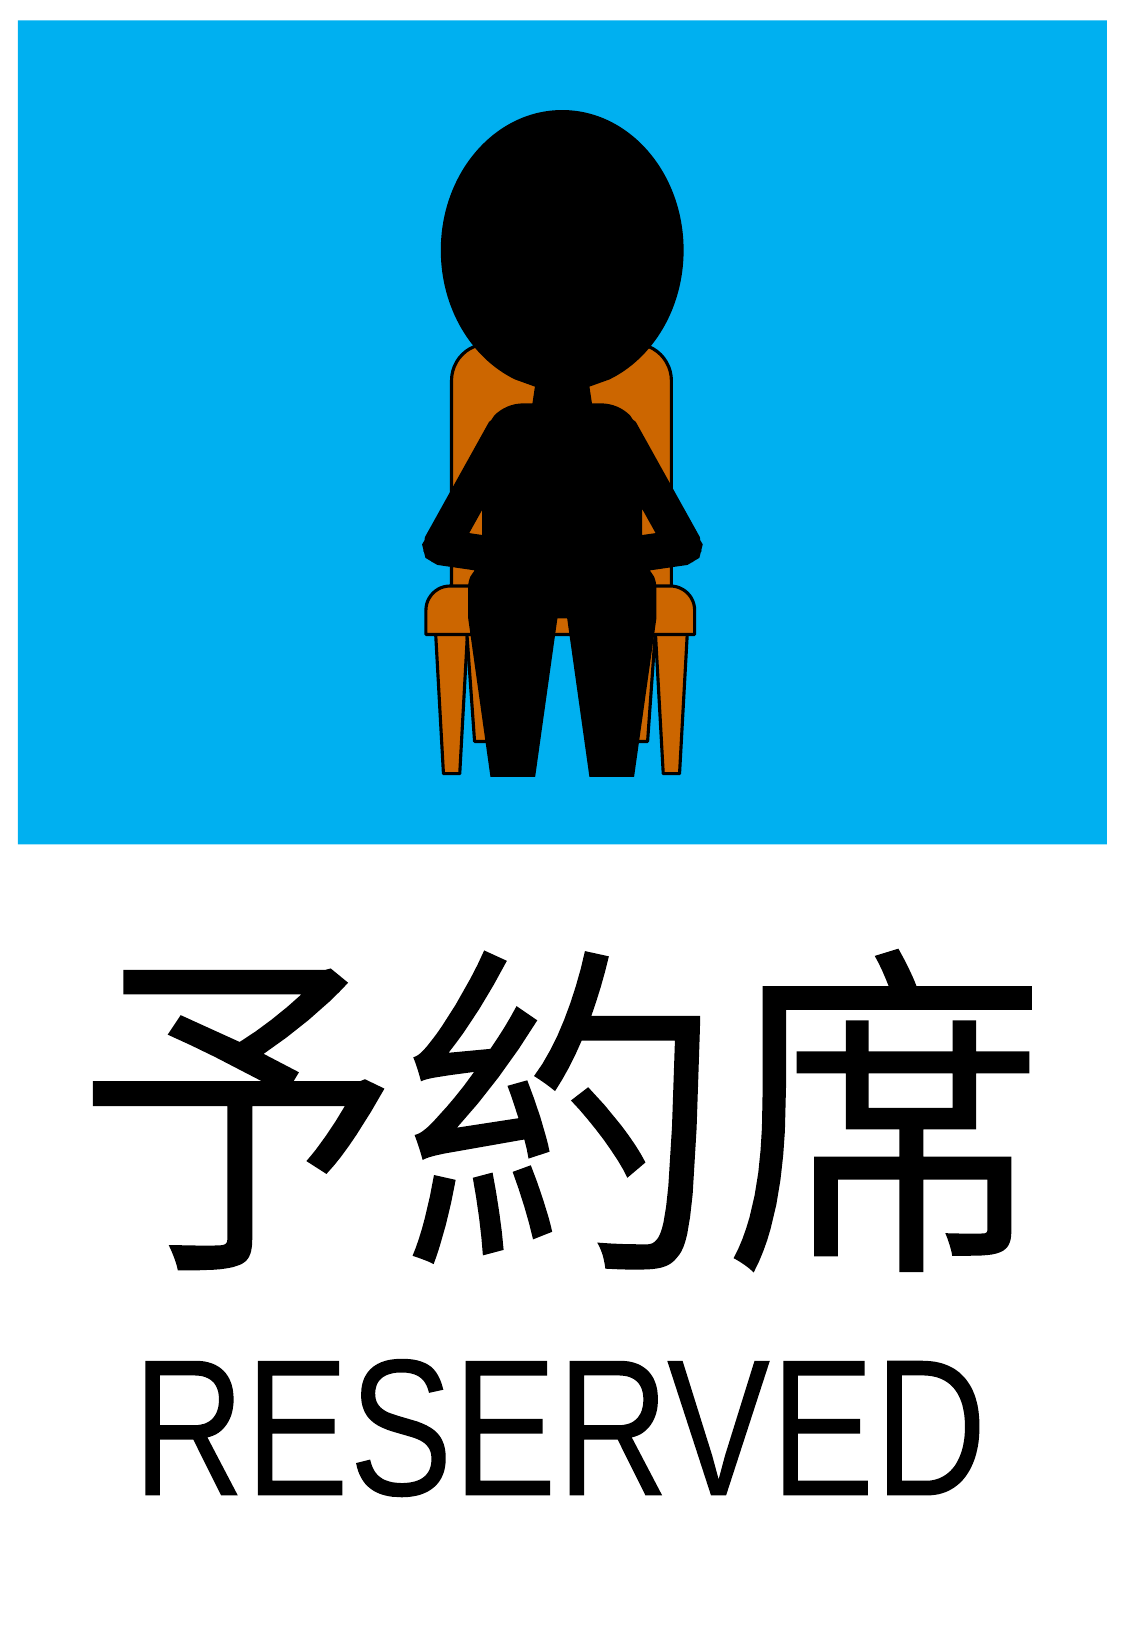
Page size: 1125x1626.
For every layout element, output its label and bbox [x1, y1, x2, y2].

text_box [16, 18, 1109, 846]
text_box [421, 109, 704, 778]
